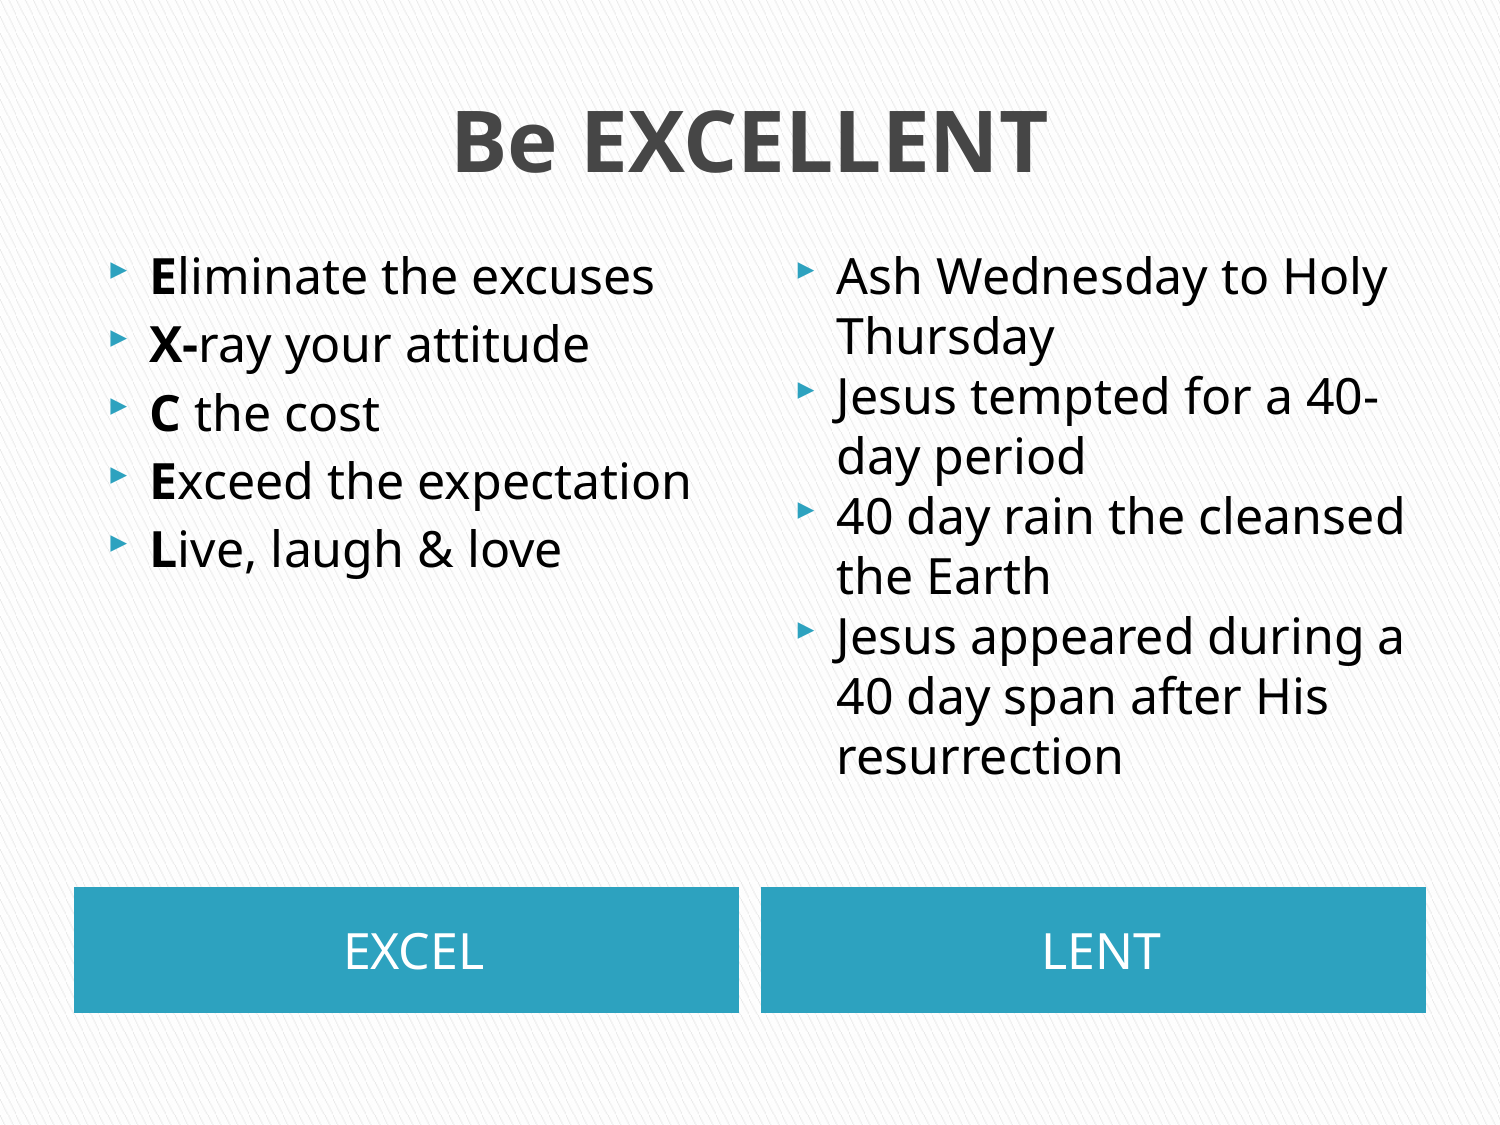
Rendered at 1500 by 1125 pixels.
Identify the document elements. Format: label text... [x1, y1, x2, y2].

list EXCEL [74, 887, 739, 1013]
list Eliminate the excuses X-ray your attitude C the cost Exceed the expectation Live, laugh & love [75, 236, 738, 884]
list LENT [761, 887, 1426, 1013]
list Ash Wednesday to Holy Thursday Jesus tempted for a 40-day period 40 day rain the cleansed the Earth Jesus appeared during a 40 day span after His resurrection [761, 236, 1425, 884]
title Be EXCELLENT [75, 44, 1425, 233]
